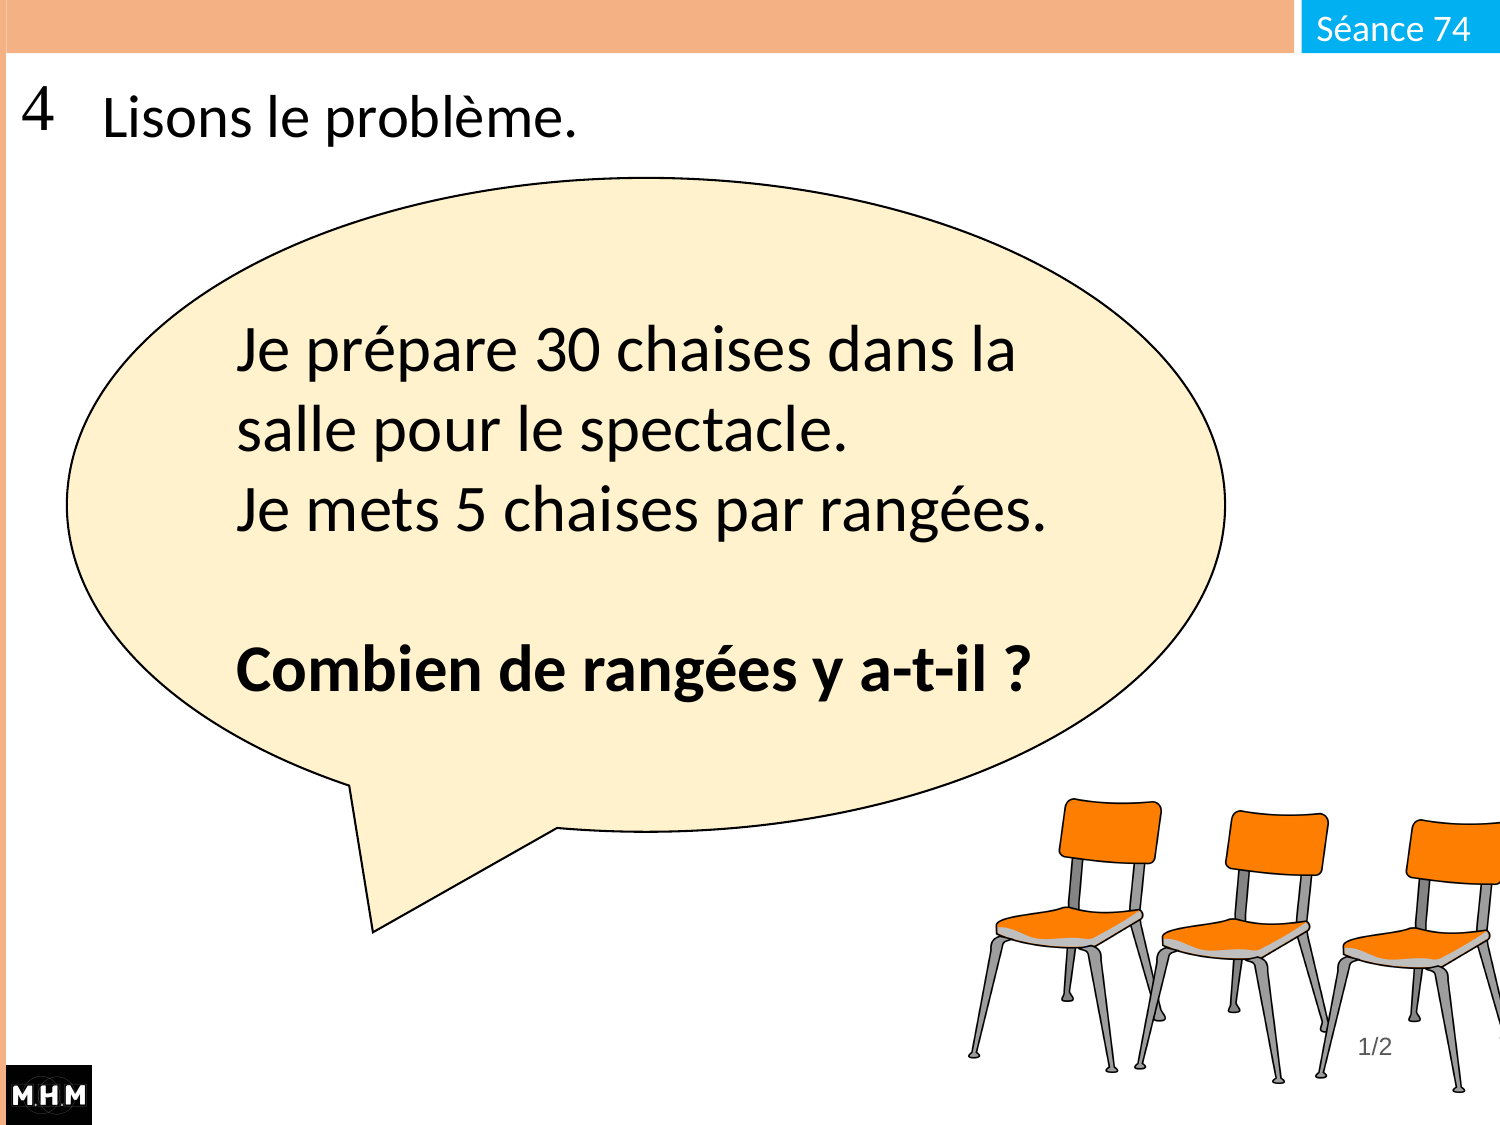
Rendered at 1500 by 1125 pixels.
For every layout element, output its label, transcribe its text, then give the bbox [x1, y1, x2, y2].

text_box Je prépare 30 chaises dans la salle pour le spectacle. Je mets 5 chaises par rangées. Combien de rangées y a-t-il ? [65, 176, 1227, 934]
title Lisons le problème. [87, 32, 1382, 158]
picture [6, 1065, 92, 1125]
picture [968, 798, 1500, 1093]
